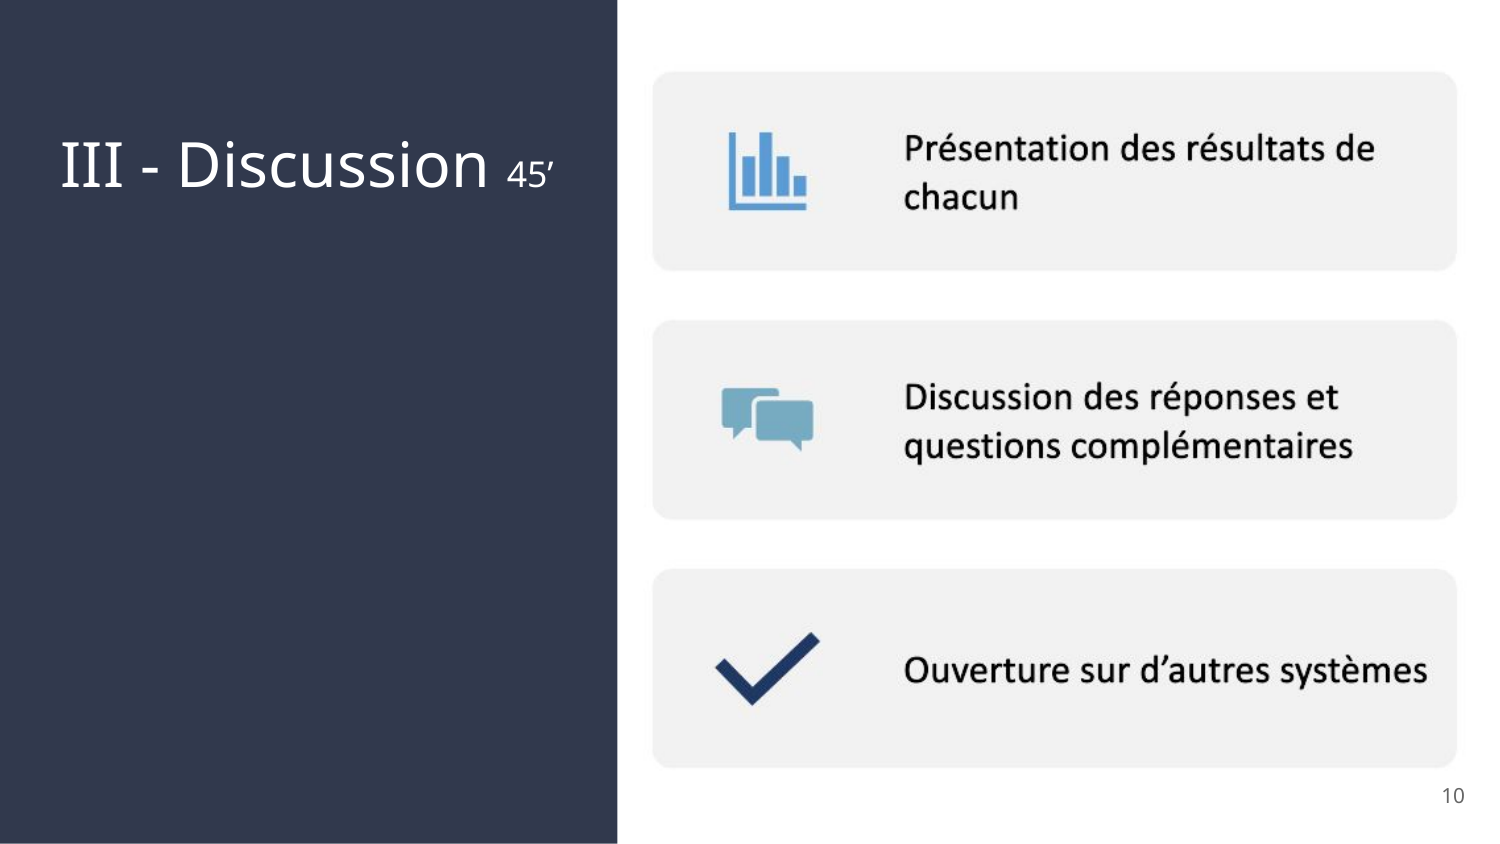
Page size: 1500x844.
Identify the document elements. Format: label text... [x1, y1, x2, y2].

slide_number 10 [1389, 764, 1480, 830]
picture [633, 64, 1469, 780]
title III - Discussion 45’ [45, 110, 628, 411]
